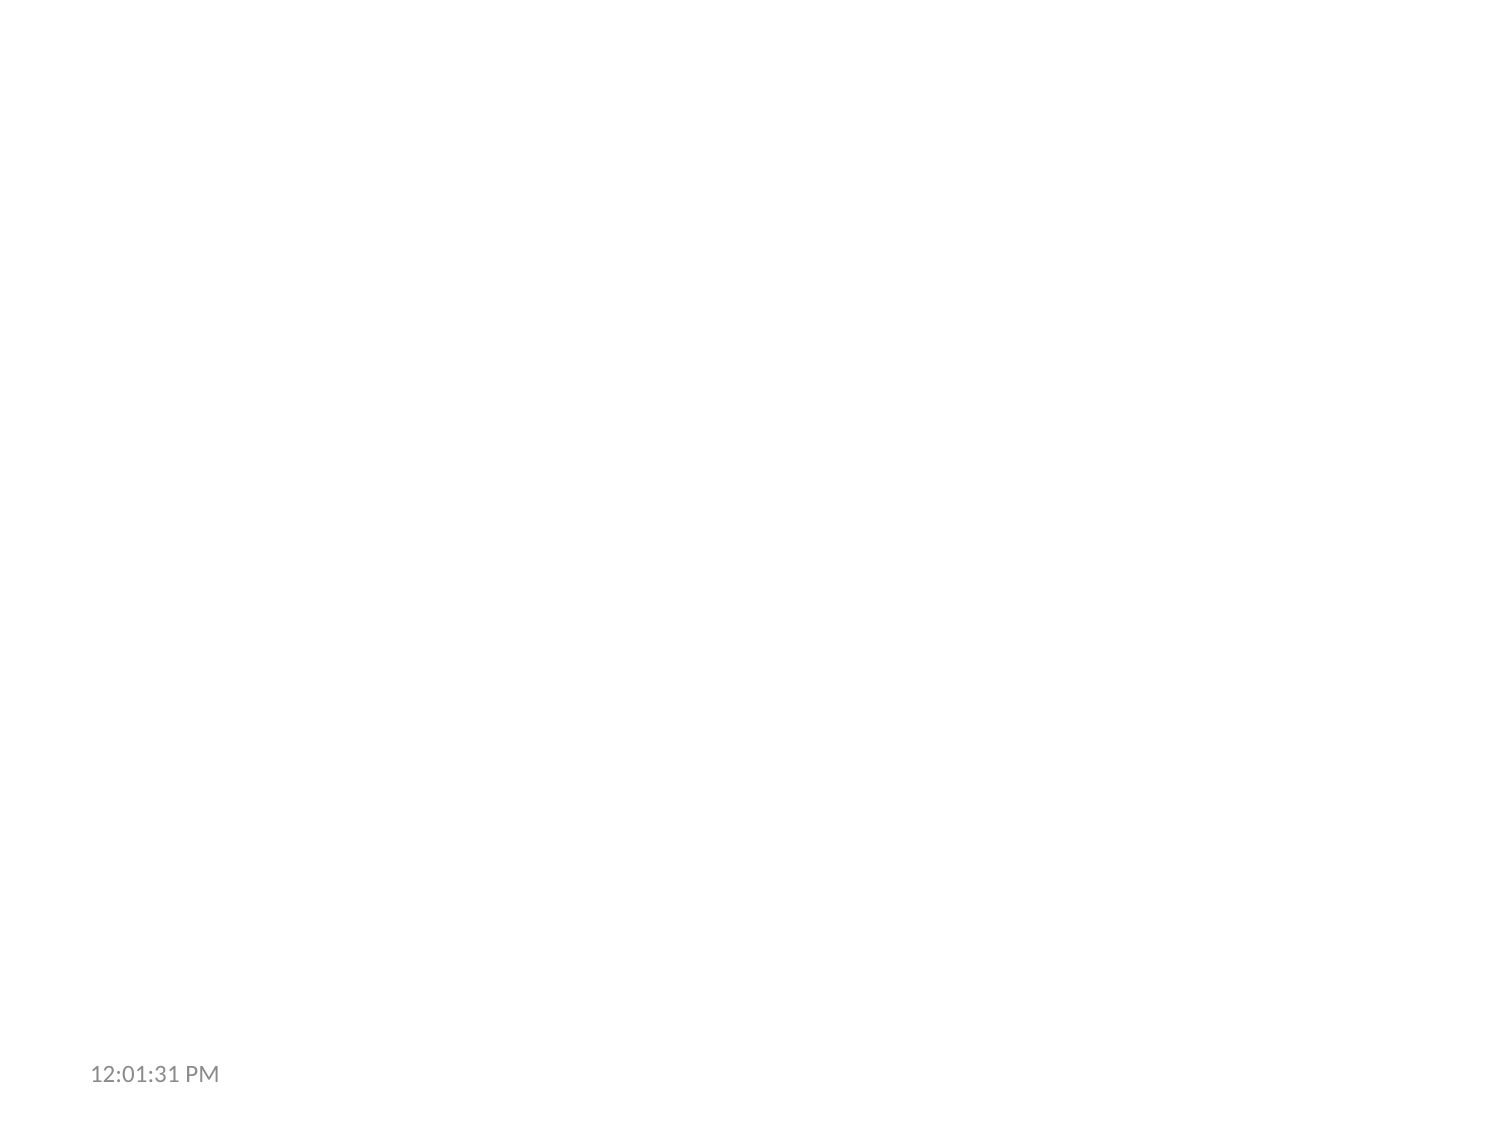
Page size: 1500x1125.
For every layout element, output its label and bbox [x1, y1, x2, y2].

slide_number [75, 1042, 425, 1103]
